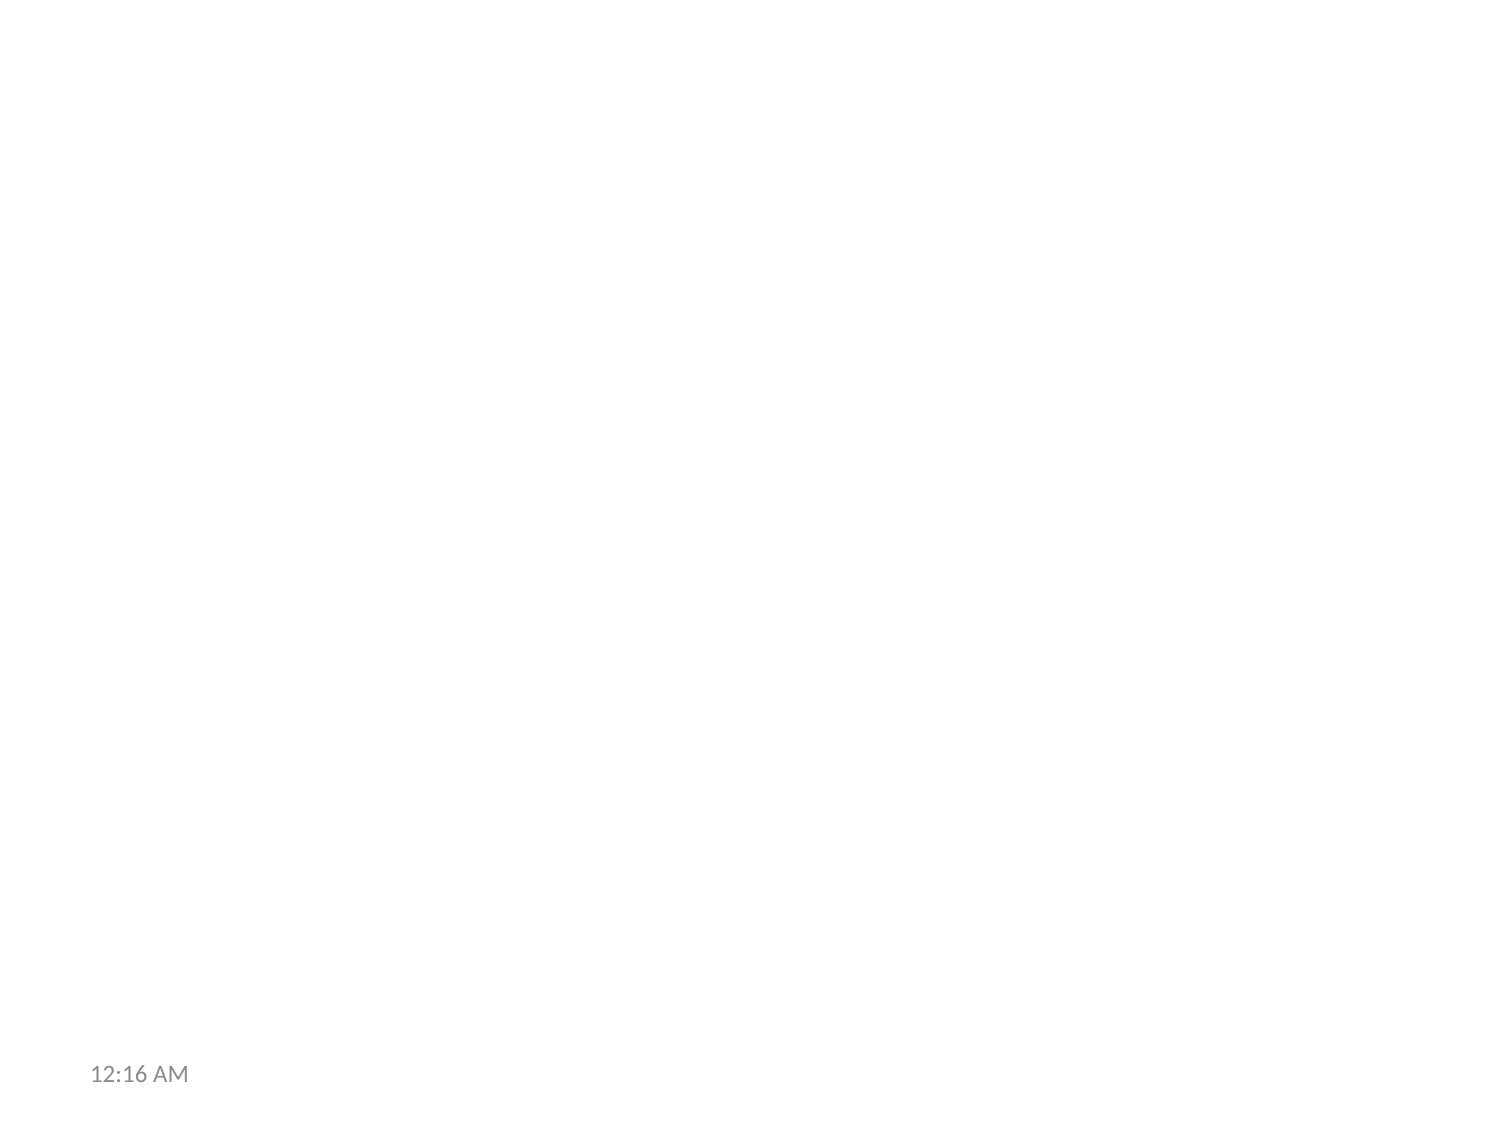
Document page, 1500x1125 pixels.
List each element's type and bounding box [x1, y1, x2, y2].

slide_number [75, 1042, 425, 1103]
